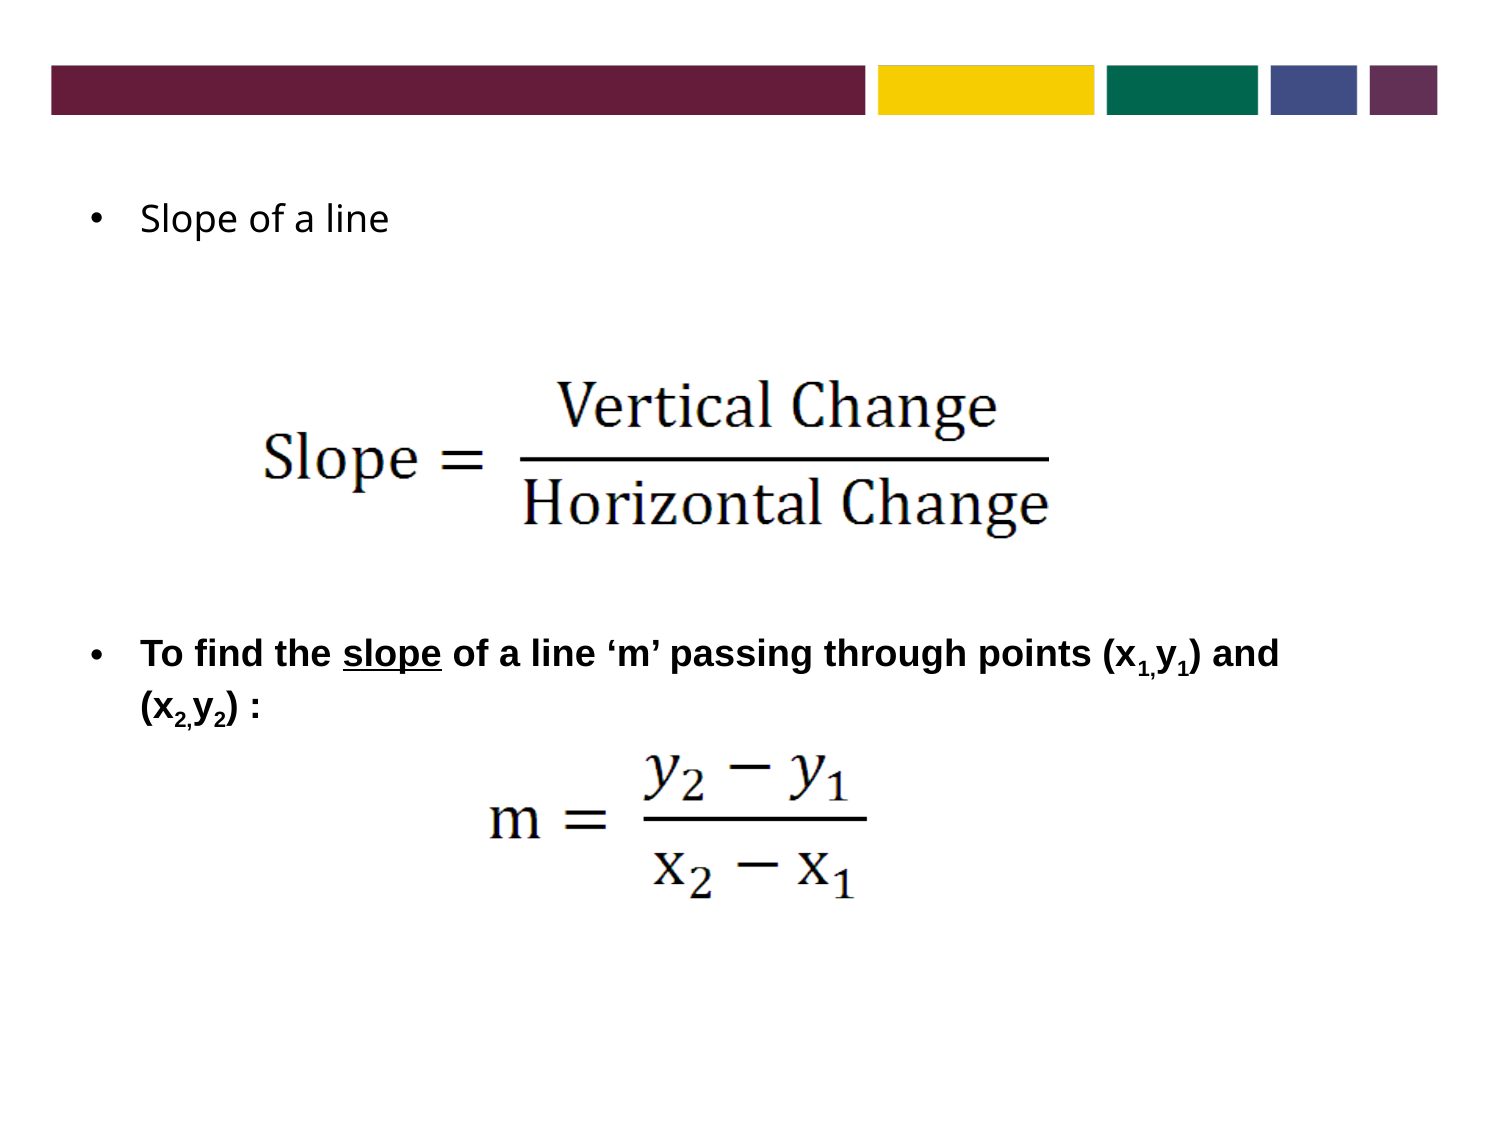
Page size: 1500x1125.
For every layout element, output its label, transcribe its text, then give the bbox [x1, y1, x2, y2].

picture [50, 75, 1438, 115]
picture [262, 374, 1049, 554]
text_box [0, 0, 1500, 75]
list Slope of a line To find the slope of a line ‘m’ passing through points (x1,y1) and (x2,y2) : [75, 238, 1425, 1050]
picture [487, 749, 869, 913]
list Slope of a line To find the slope of a line ‘m’ passing through points (x1,y1) and (x2,y2) : [75, 187, 1425, 237]
